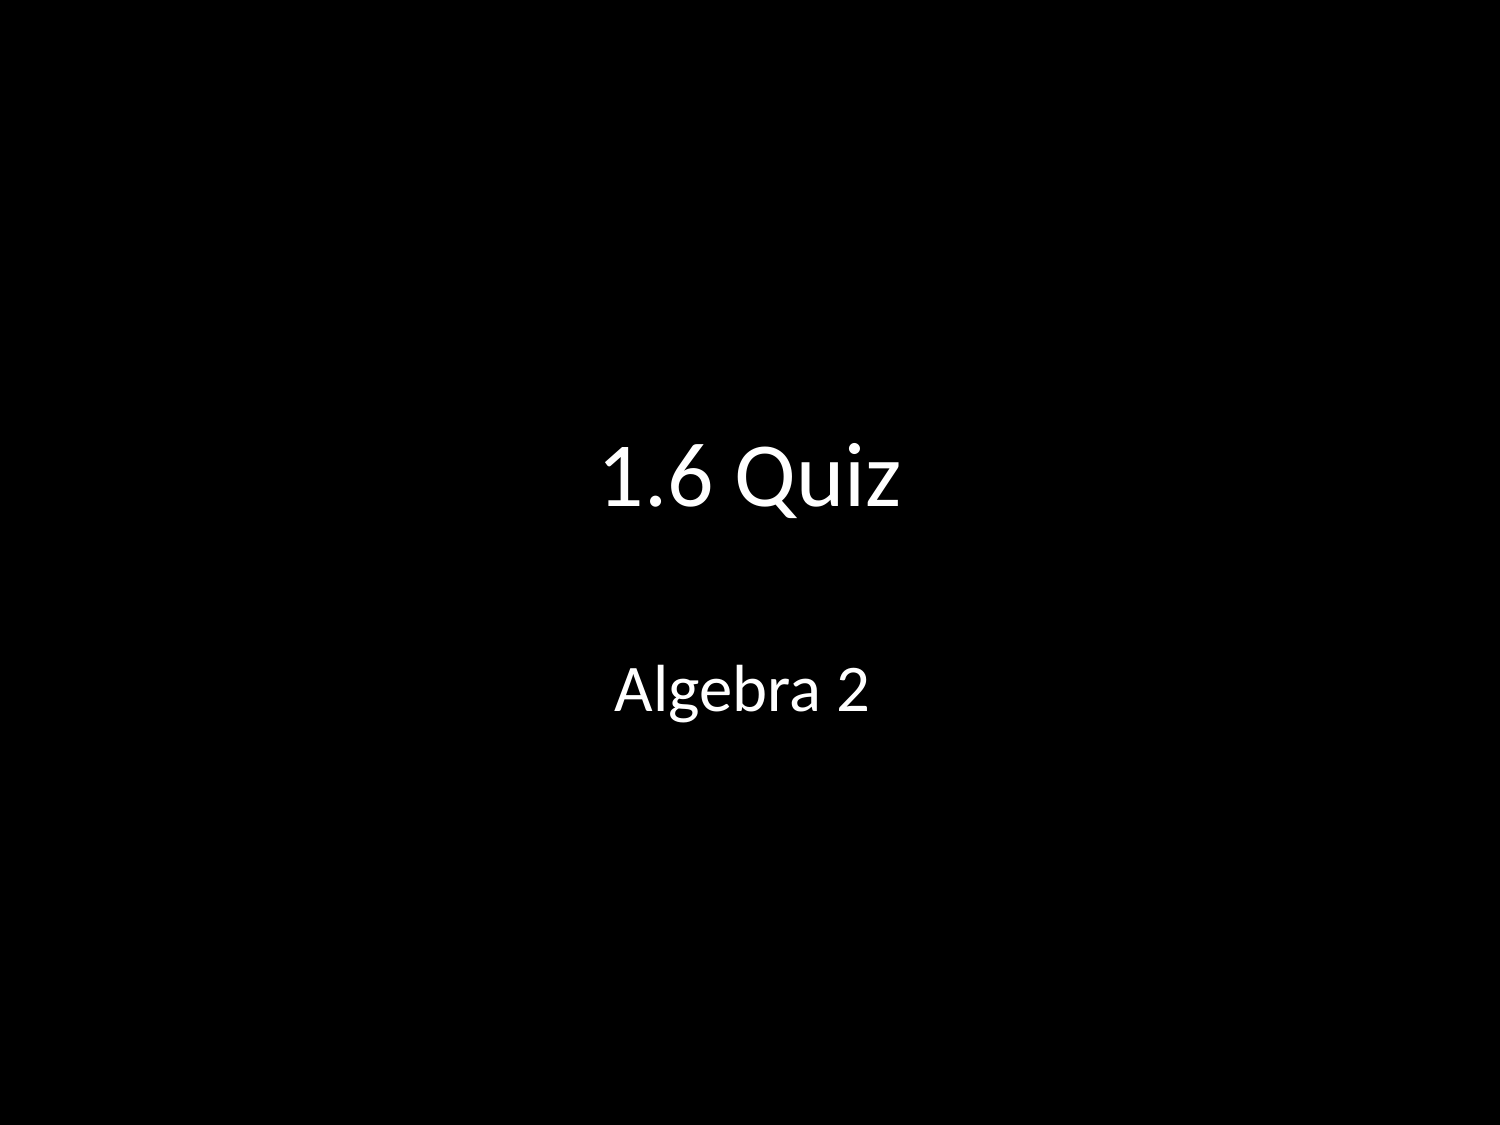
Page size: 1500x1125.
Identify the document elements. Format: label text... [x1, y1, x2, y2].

title 1.6 Quiz [112, 349, 1388, 591]
subtitle Algebra 2 [225, 637, 1275, 925]
